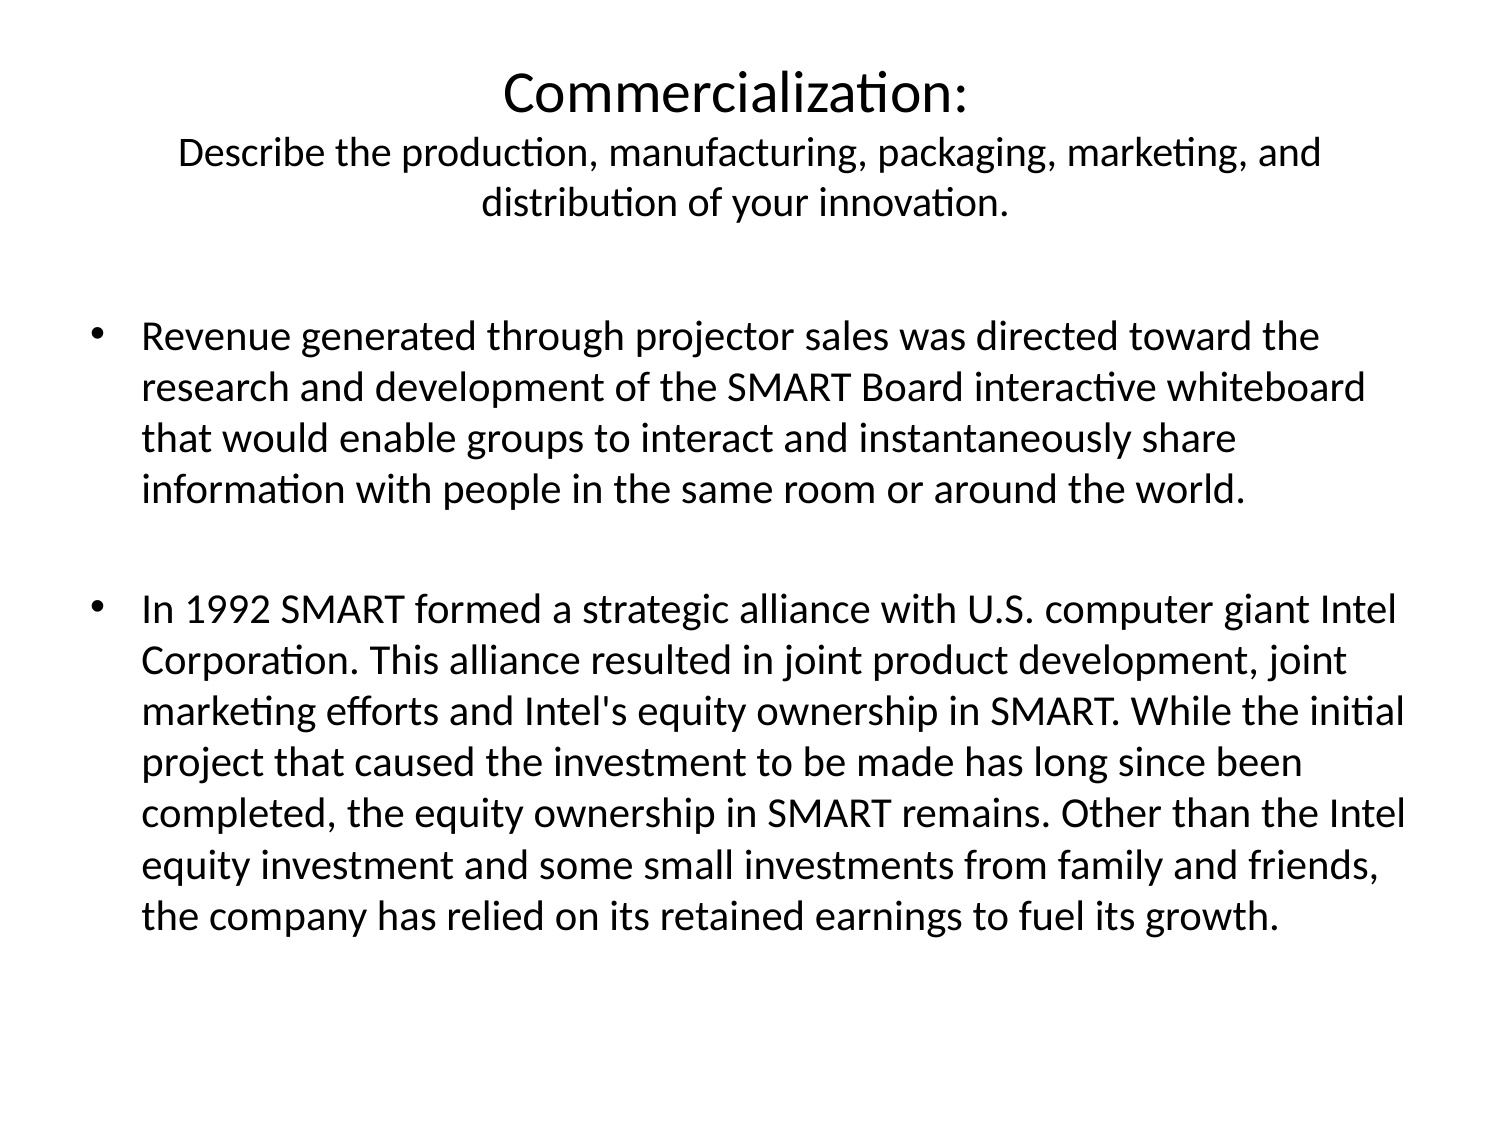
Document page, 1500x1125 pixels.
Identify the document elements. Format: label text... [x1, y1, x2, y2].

list Revenue generated through projector sales was directed toward the research and development of the SMART Board interactive whiteboard that would enable groups to interact and instantaneously share information with people in the same room or around the world. In 1992 SMART formed a strategic alliance with U.S. computer giant Intel Corporation. This alliance resulted in joint product development, joint marketing efforts and Intel's equity ownership in SMART. While the initial project that caused the investment to be made has long since been completed, the equity ownership in SMART remains. Other than the Intel equity investment and some small investments from family and friends, the company has relied on its retained earnings to fuel its growth. [75, 299, 1425, 1043]
title Commercialization: Describe the production, manufacturing, packaging, marketing, and distribution of your innovation. [75, 45, 1425, 233]
